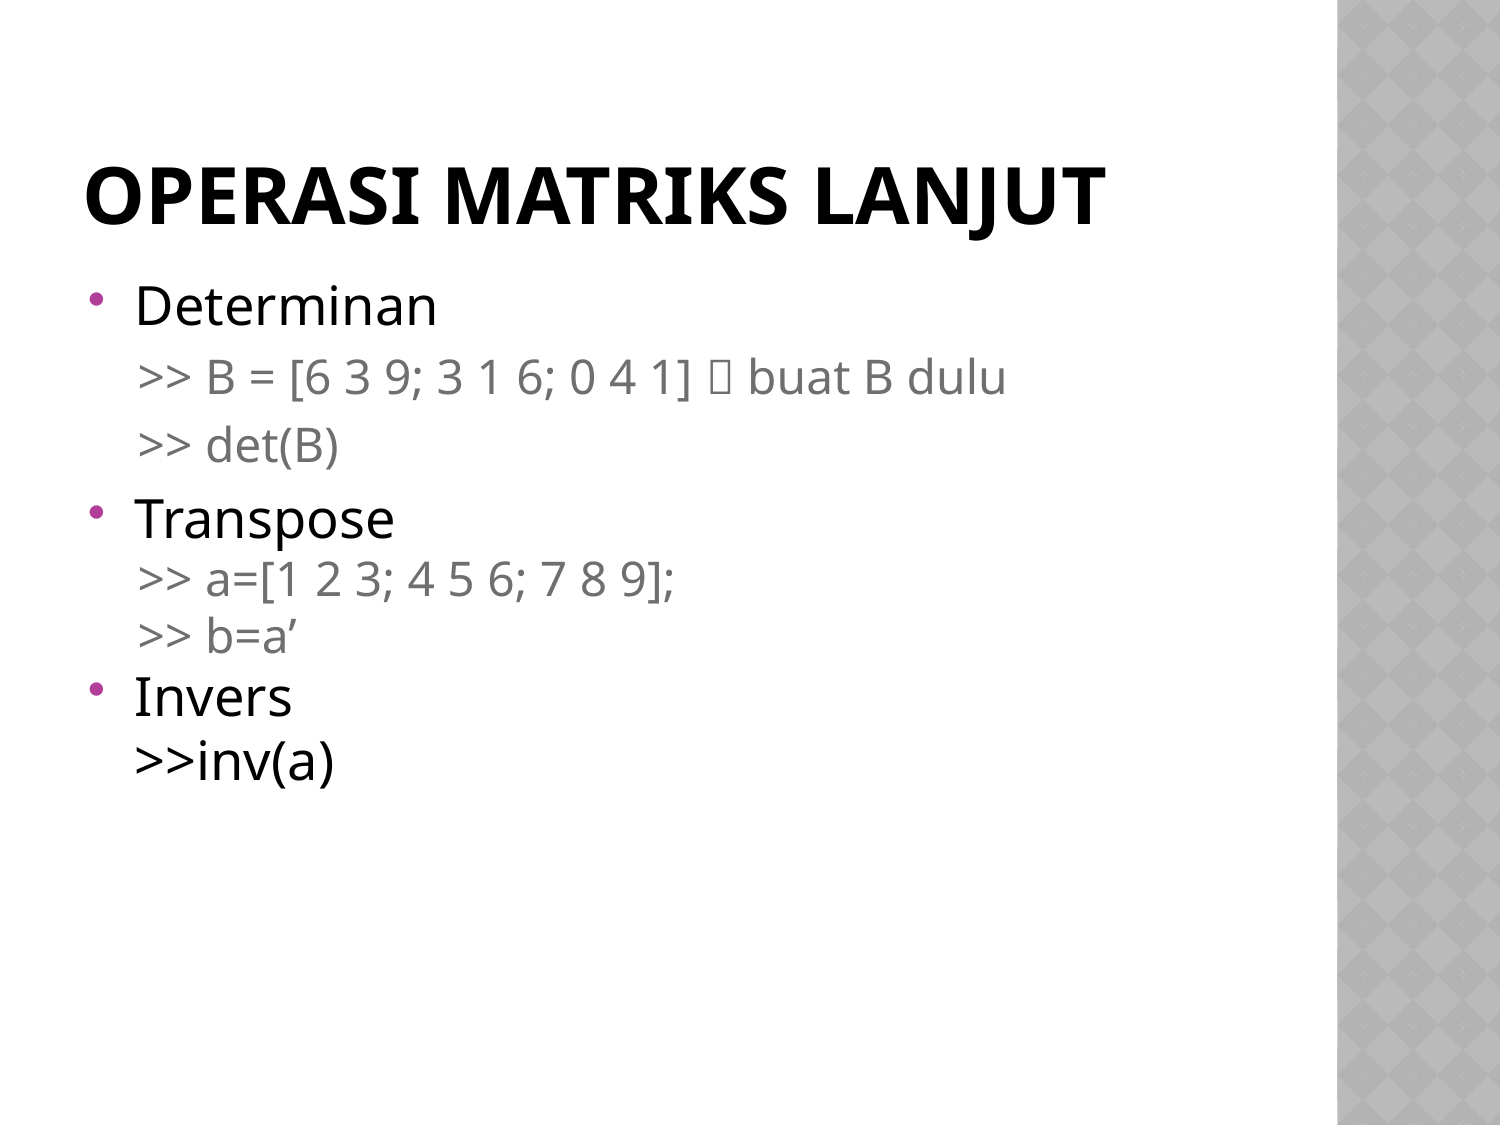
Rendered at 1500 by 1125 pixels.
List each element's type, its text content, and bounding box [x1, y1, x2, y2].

title Operasi matriks lanjut [75, 52, 1263, 240]
list Determinan >> B = [6 3 9; 3 1 6; 0 4 1]  buat B dulu >> det(B) Transpose >> a=[1 2 3; 4 5 6; 7 8 9]; >> b=a’ Invers >>inv(a) [75, 264, 1263, 1059]
